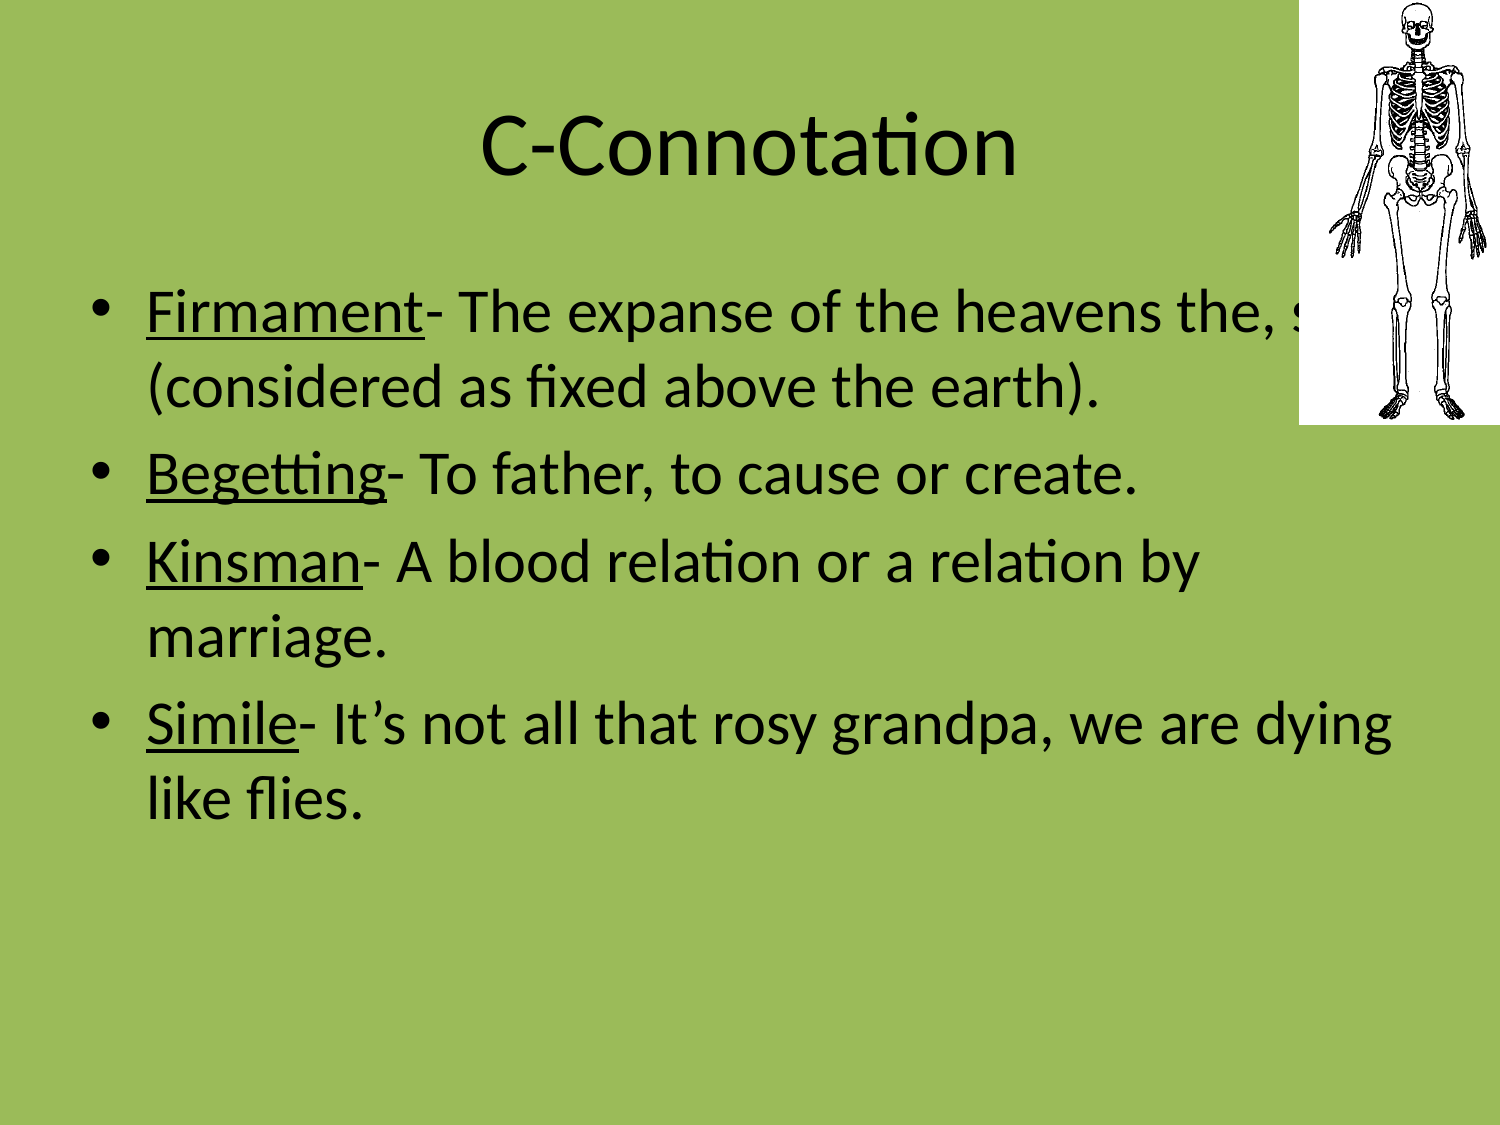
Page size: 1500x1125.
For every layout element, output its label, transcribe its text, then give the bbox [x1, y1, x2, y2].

picture [1299, 0, 1500, 426]
title C-Connotation [75, 45, 1294, 233]
list Firmament- The expanse of the heavens the, sky (considered as fixed above the earth). Begetting- To father, to cause or create. Kinsman- A blood relation or a relation by marriage. Simile- It’s not all that rosy grandpa, we are dying like flies. [75, 262, 1425, 1005]
